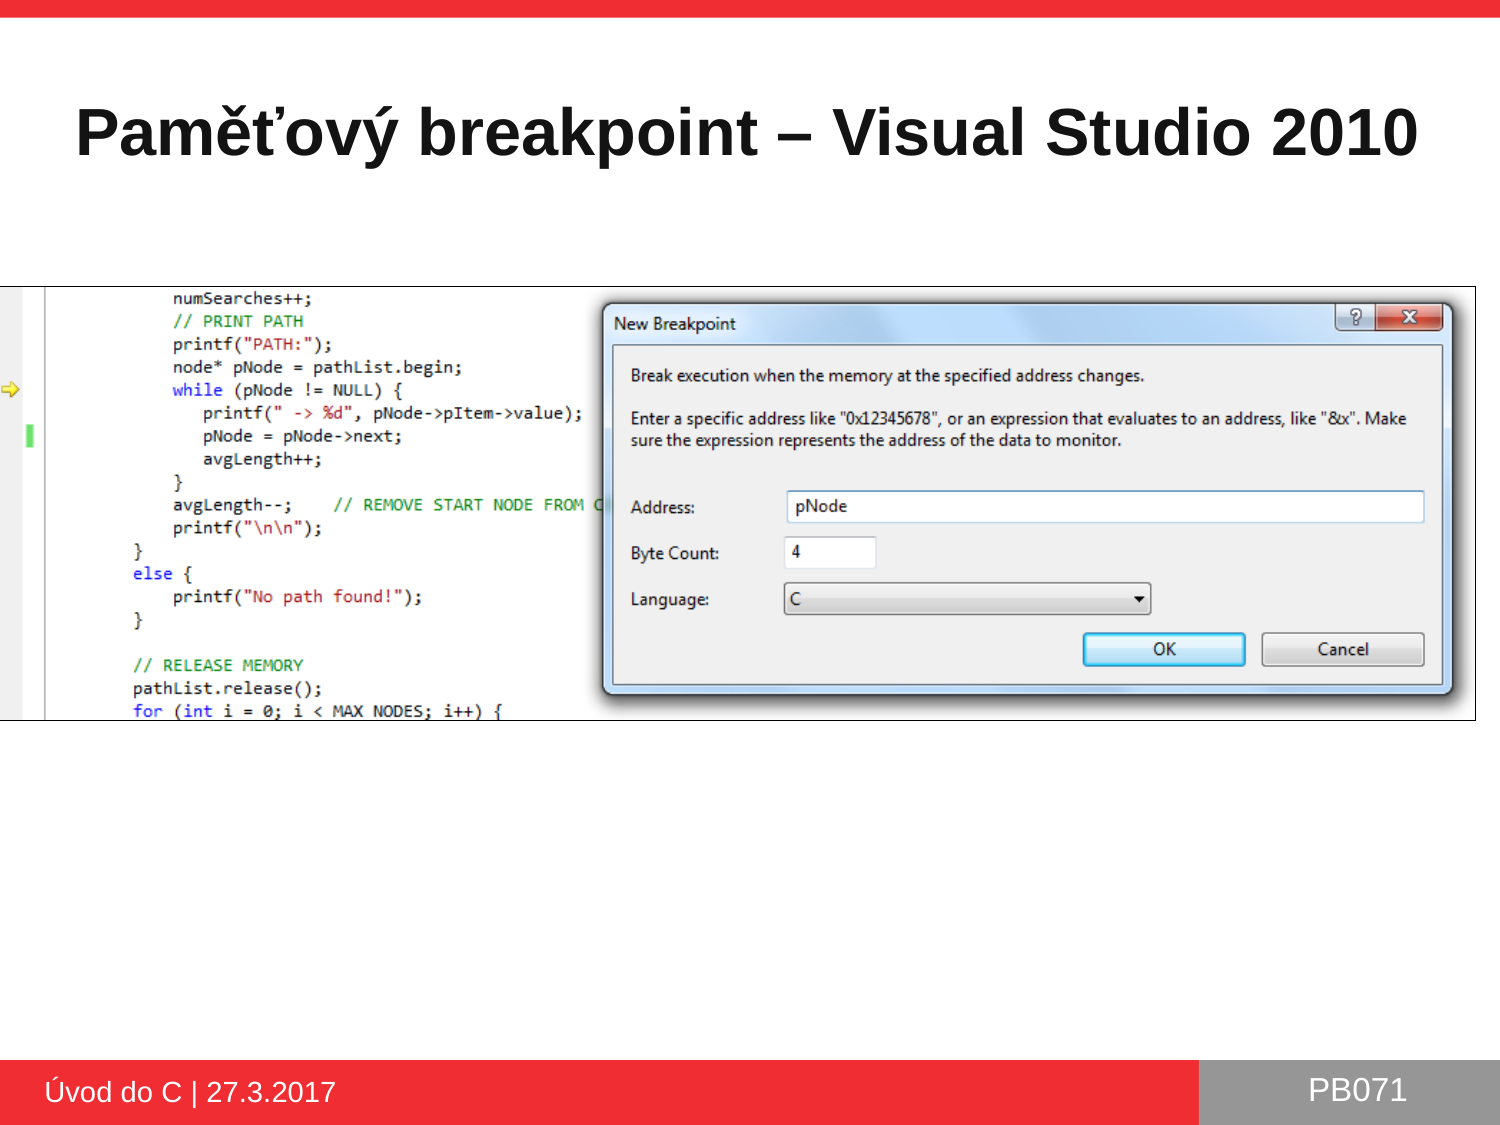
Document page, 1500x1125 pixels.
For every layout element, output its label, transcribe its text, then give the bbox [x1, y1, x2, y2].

title Paměťový breakpoint – Visual Studio 2010 [75, 45, 1471, 208]
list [0, 287, 1476, 720]
footer Úvod do C | 27.3.2017 [29, 1065, 1199, 1125]
